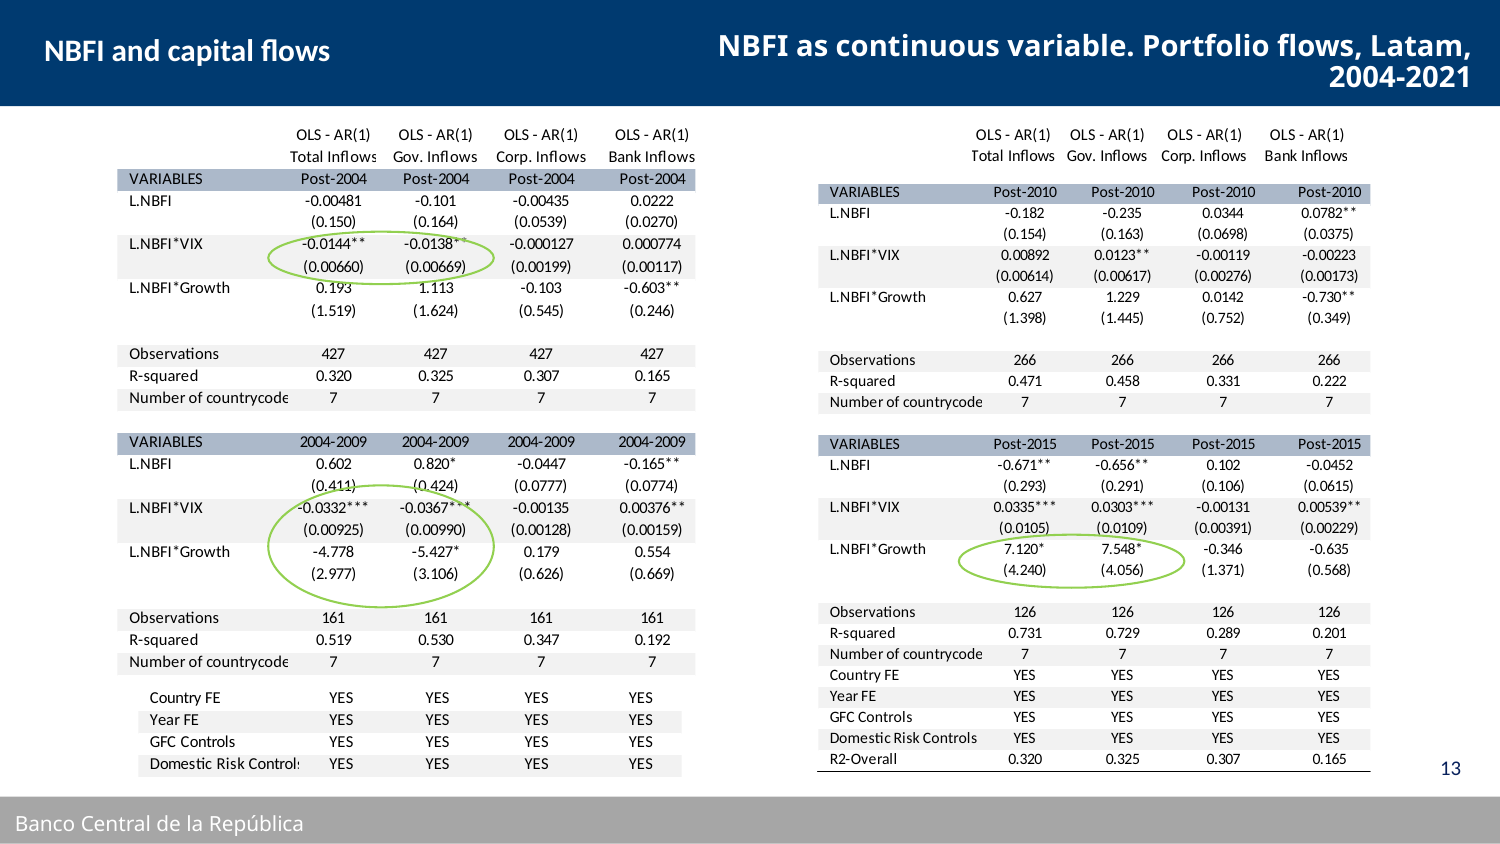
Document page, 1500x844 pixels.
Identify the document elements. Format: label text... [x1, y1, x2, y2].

picture [971, 125, 1348, 170]
picture [137, 689, 683, 779]
text_box NBFI and capital flows [29, 26, 839, 84]
picture [817, 183, 1372, 773]
list NBFI as continuous variable. Portfolio flows, Latam, 2004-2021 [656, 23, 1488, 81]
picture [116, 125, 697, 677]
